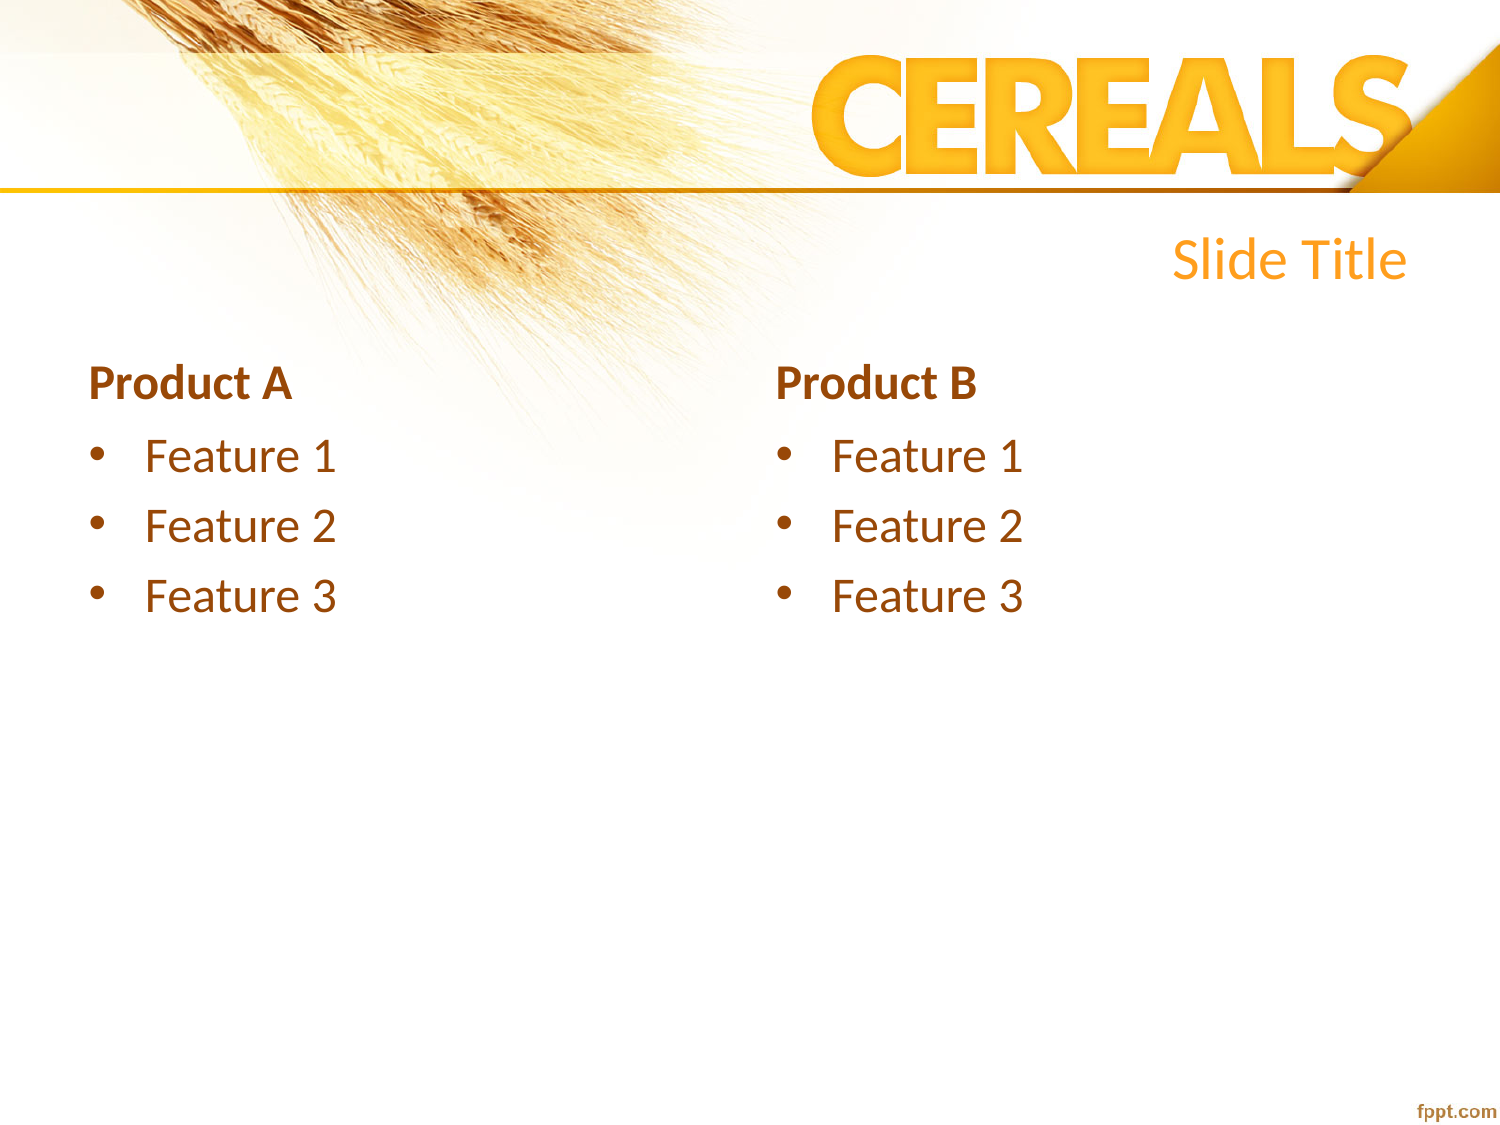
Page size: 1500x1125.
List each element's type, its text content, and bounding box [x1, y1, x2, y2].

title Slide Title [73, 211, 1424, 299]
list Product B [760, 311, 1424, 415]
list Feature 1 Feature 2 Feature 3 [73, 415, 737, 914]
list Feature 1 Feature 2 Feature 3 [760, 415, 1424, 914]
list Product A [73, 311, 737, 415]
picture [0, 0, 1500, 1125]
